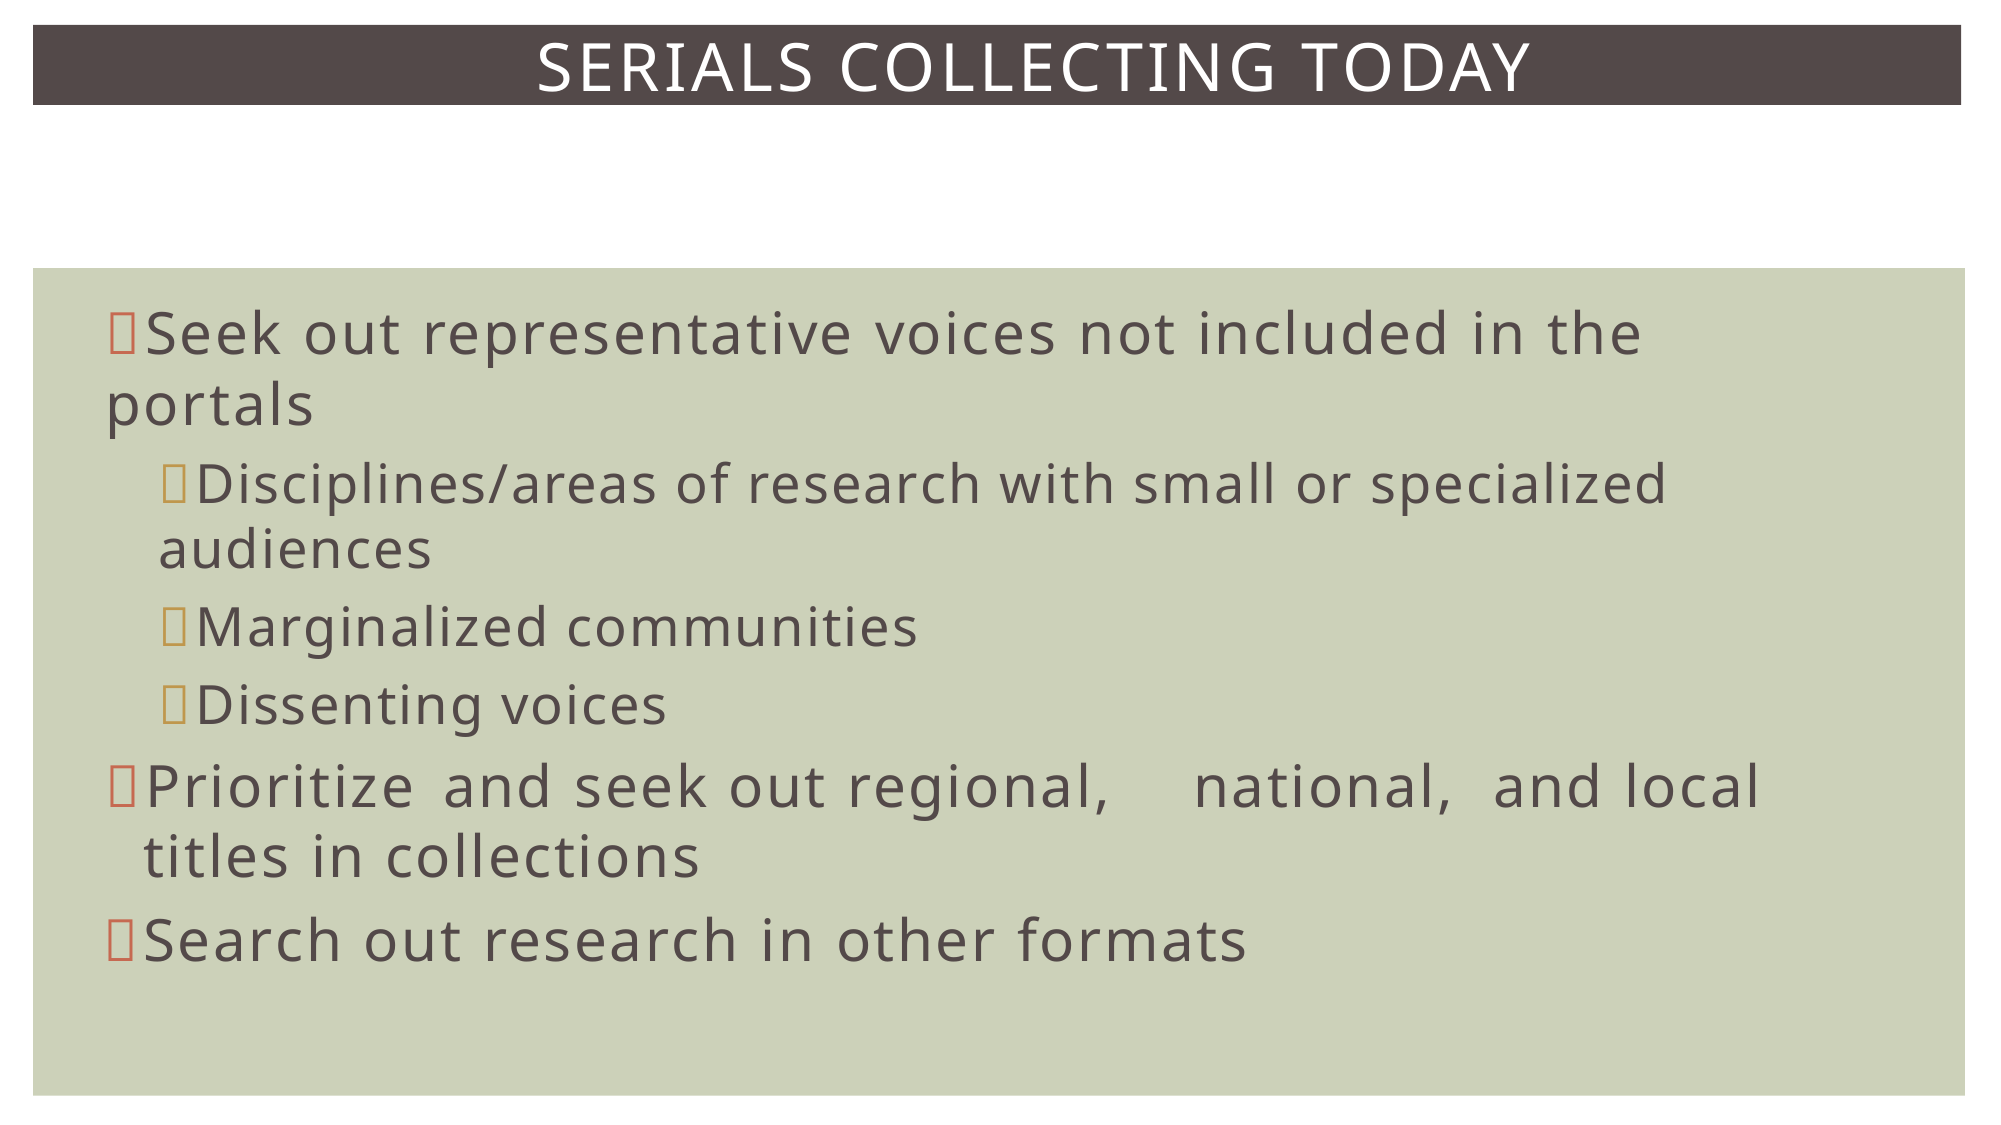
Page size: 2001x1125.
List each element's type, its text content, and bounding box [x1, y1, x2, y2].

text_box SERIALS COLLECTING TODAY [33, 24, 1962, 105]
text_box Seek out representative voices not included in the portals Disciplines/areas of research with small or specialized audiences Marginalized communities Dissenting voices Prioritize and seek out regional, national, and local titles in collections Search out research in other formats [103, 296, 1836, 974]
